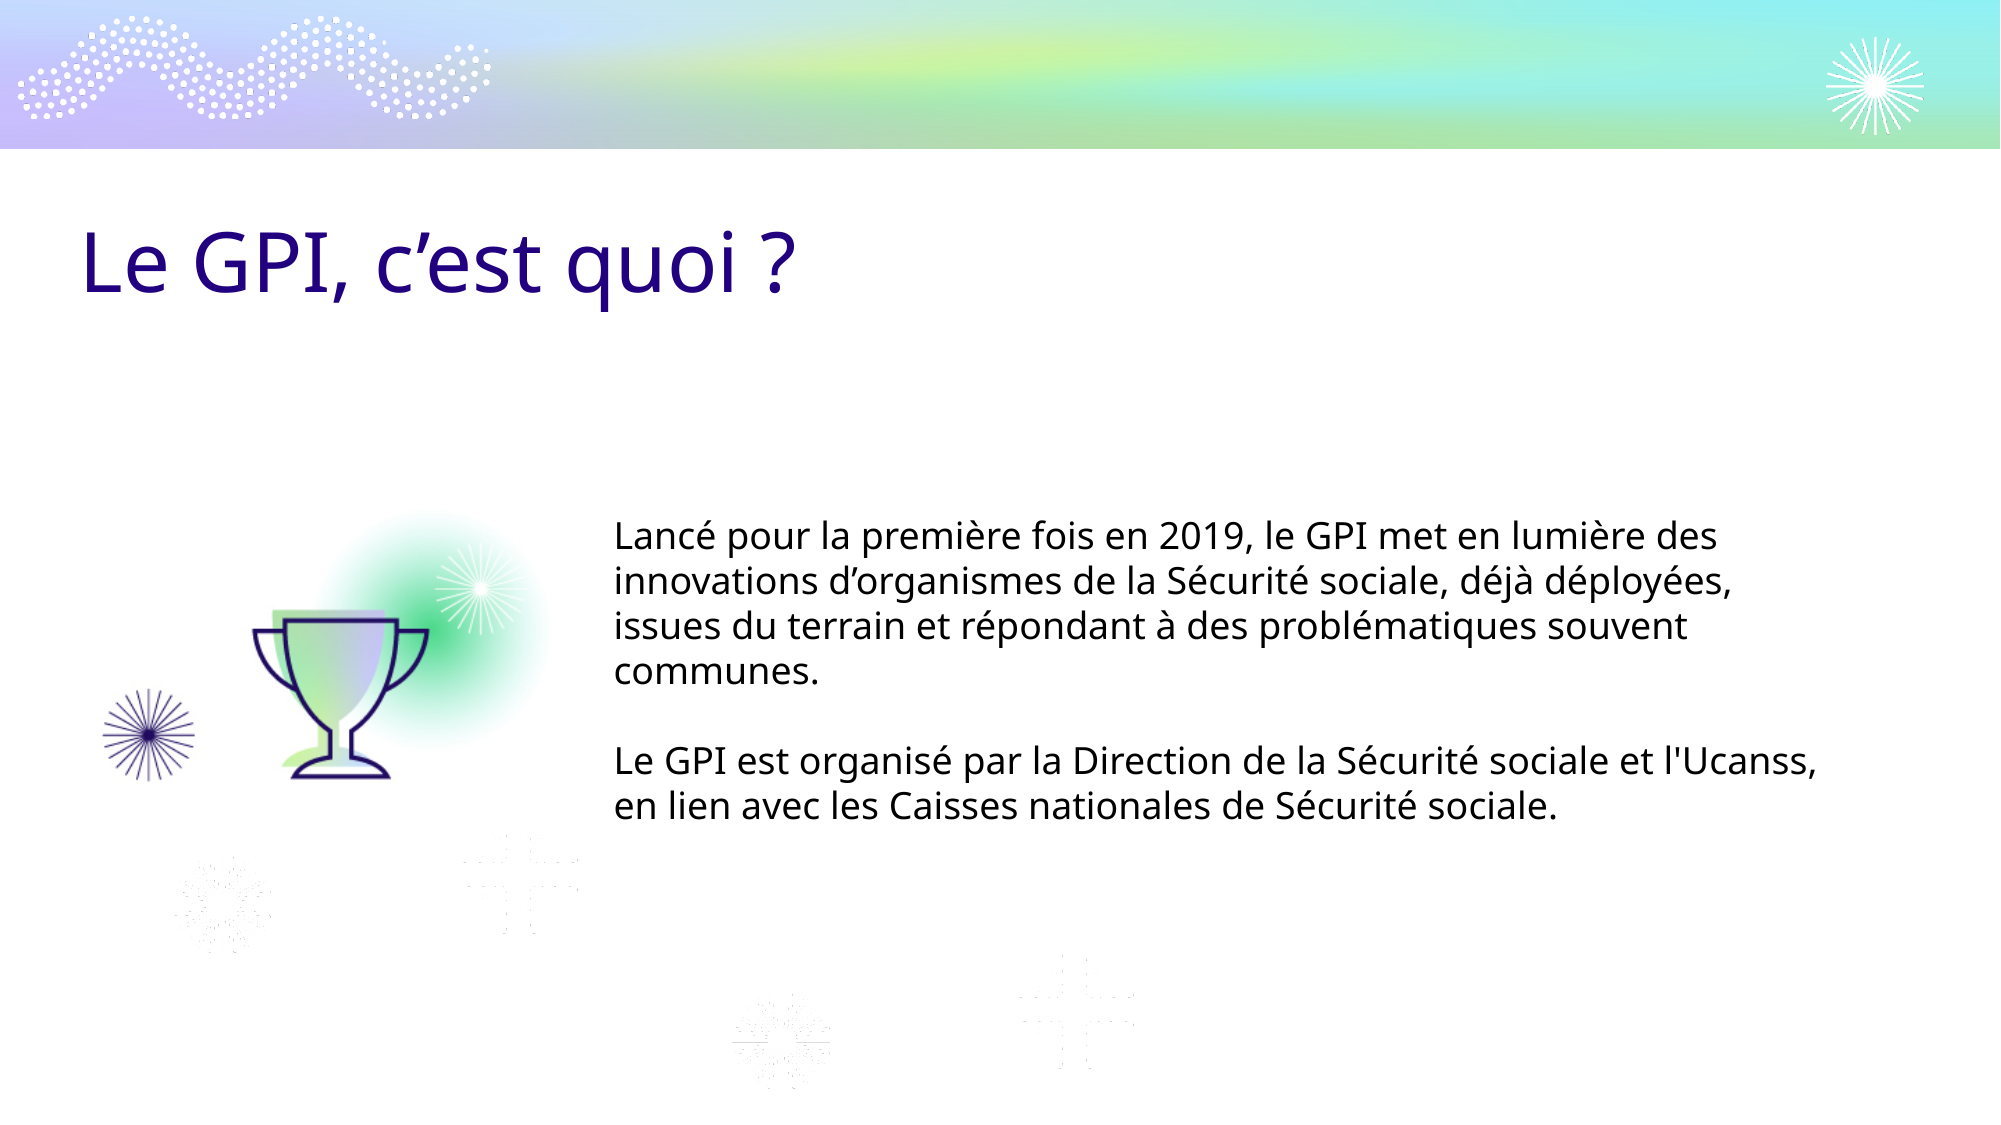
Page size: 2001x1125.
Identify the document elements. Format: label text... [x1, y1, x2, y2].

picture [0, 0, 2000, 150]
text_box Le GPI, c’est quoi ? [65, 202, 1188, 317]
text_box Lancé pour la première fois en 2019, le GPI met en lumière des innovations d’organismes de la Sécurité sociale, déjà déployées, issues du terrain et répondant à des problématiques souvent communes. Le GPI est organisé par la Direction de la Sécurité sociale et l'Ucanss, en lien avec les Caisses nationales de Sécurité sociale. [598, 504, 1839, 889]
picture [73, 481, 578, 934]
picture [732, 991, 830, 1089]
picture [1015, 950, 1134, 1069]
picture [173, 855, 271, 953]
